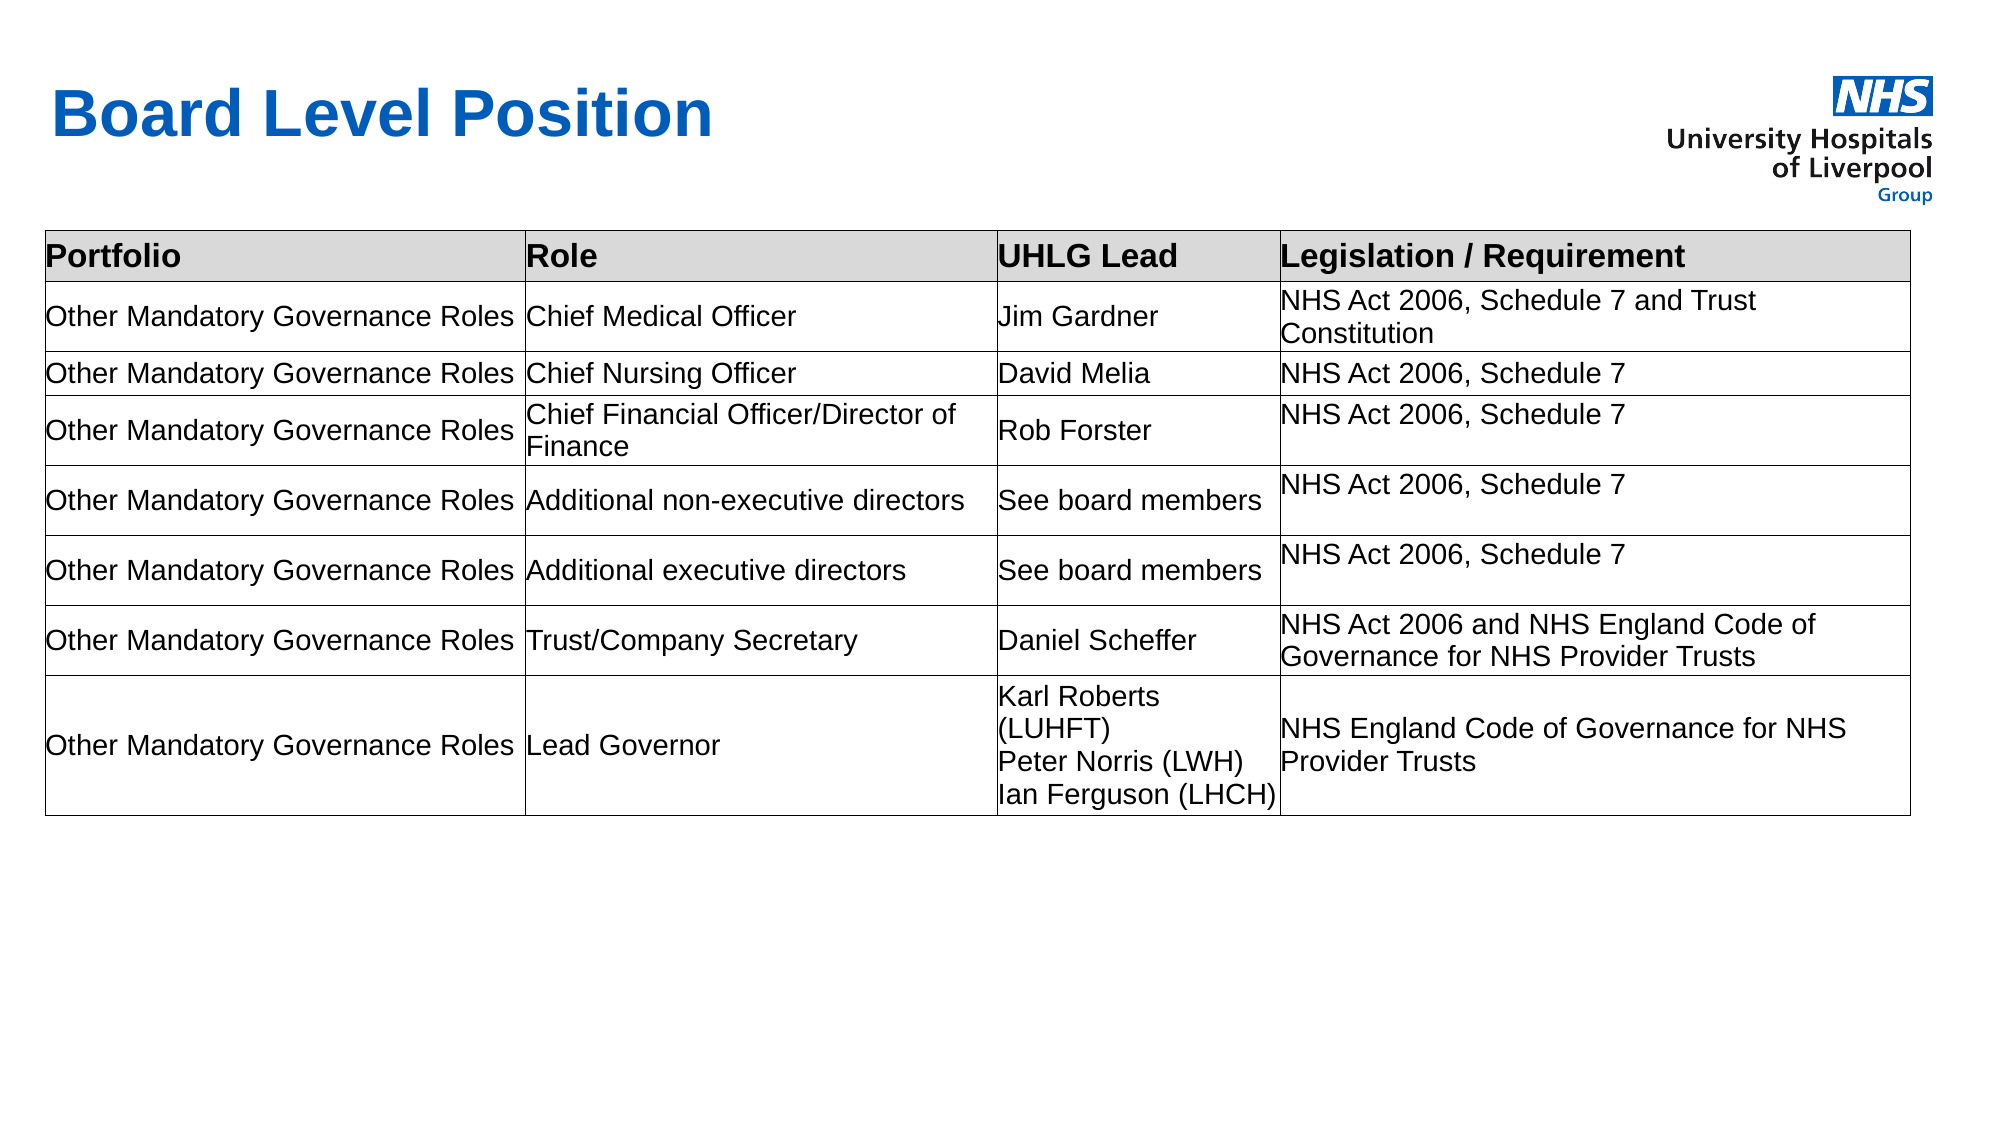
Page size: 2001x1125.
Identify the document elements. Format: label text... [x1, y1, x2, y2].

table_cell Lead Governor [526, 676, 997, 815]
table_cell Other Mandatory Governance Roles [46, 466, 525, 535]
table_cell Additional non-executive directors [526, 466, 997, 535]
table_cell Other Mandatory Governance Roles [46, 676, 525, 815]
table_cell NHS Act 2006, Schedule 7 [1281, 466, 1910, 535]
table_cell NHS England Code of Governance for NHS Provider Trusts [1281, 676, 1910, 815]
table_header Role [526, 231, 997, 281]
table_cell David Melia [998, 352, 1280, 395]
table_cell Chief Financial Officer/Director of Finance [526, 396, 997, 465]
picture [1601, 0, 2000, 282]
table_cell Jim Gardner [998, 282, 1280, 351]
table_cell Trust/Company Secretary [526, 606, 997, 675]
table_cell NHS Act 2006 and NHS England Code of Governance for NHS Provider Trusts [1281, 606, 1910, 675]
table_cell Other Mandatory Governance Roles [46, 396, 525, 465]
table_cell See board members [998, 536, 1280, 605]
table_header UHLG Lead [998, 231, 1280, 281]
table_cell Chief Nursing Officer [526, 352, 997, 395]
table_cell Karl Roberts (LUHFT) Peter Norris (LWH) Ian Ferguson (LHCH) [998, 676, 1280, 815]
table_cell Other Mandatory Governance Roles [46, 352, 525, 395]
table_cell Rob Forster [998, 396, 1280, 465]
table_cell Chief Medical Officer [526, 282, 997, 351]
table_cell Other Mandatory Governance Roles [46, 606, 525, 675]
table_cell NHS Act 2006, Schedule 7 and Trust Constitution [1281, 282, 1910, 351]
text_box Board Level Position [36, 54, 1507, 165]
table_cell See board members [998, 466, 1280, 535]
table_cell NHS Act 2006, Schedule 7 [1281, 352, 1910, 395]
table_header Portfolio [46, 231, 525, 281]
table_header Legislation / Requirement [1281, 231, 1910, 281]
table_cell NHS Act 2006, Schedule 7 [1281, 396, 1910, 465]
table_cell Other Mandatory Governance Roles [46, 536, 525, 605]
table_cell Additional executive directors [526, 536, 997, 605]
table_cell Daniel Scheffer [998, 606, 1280, 675]
table_cell NHS Act 2006, Schedule 7 [1281, 536, 1910, 605]
table_cell Other Mandatory Governance Roles [46, 282, 525, 351]
